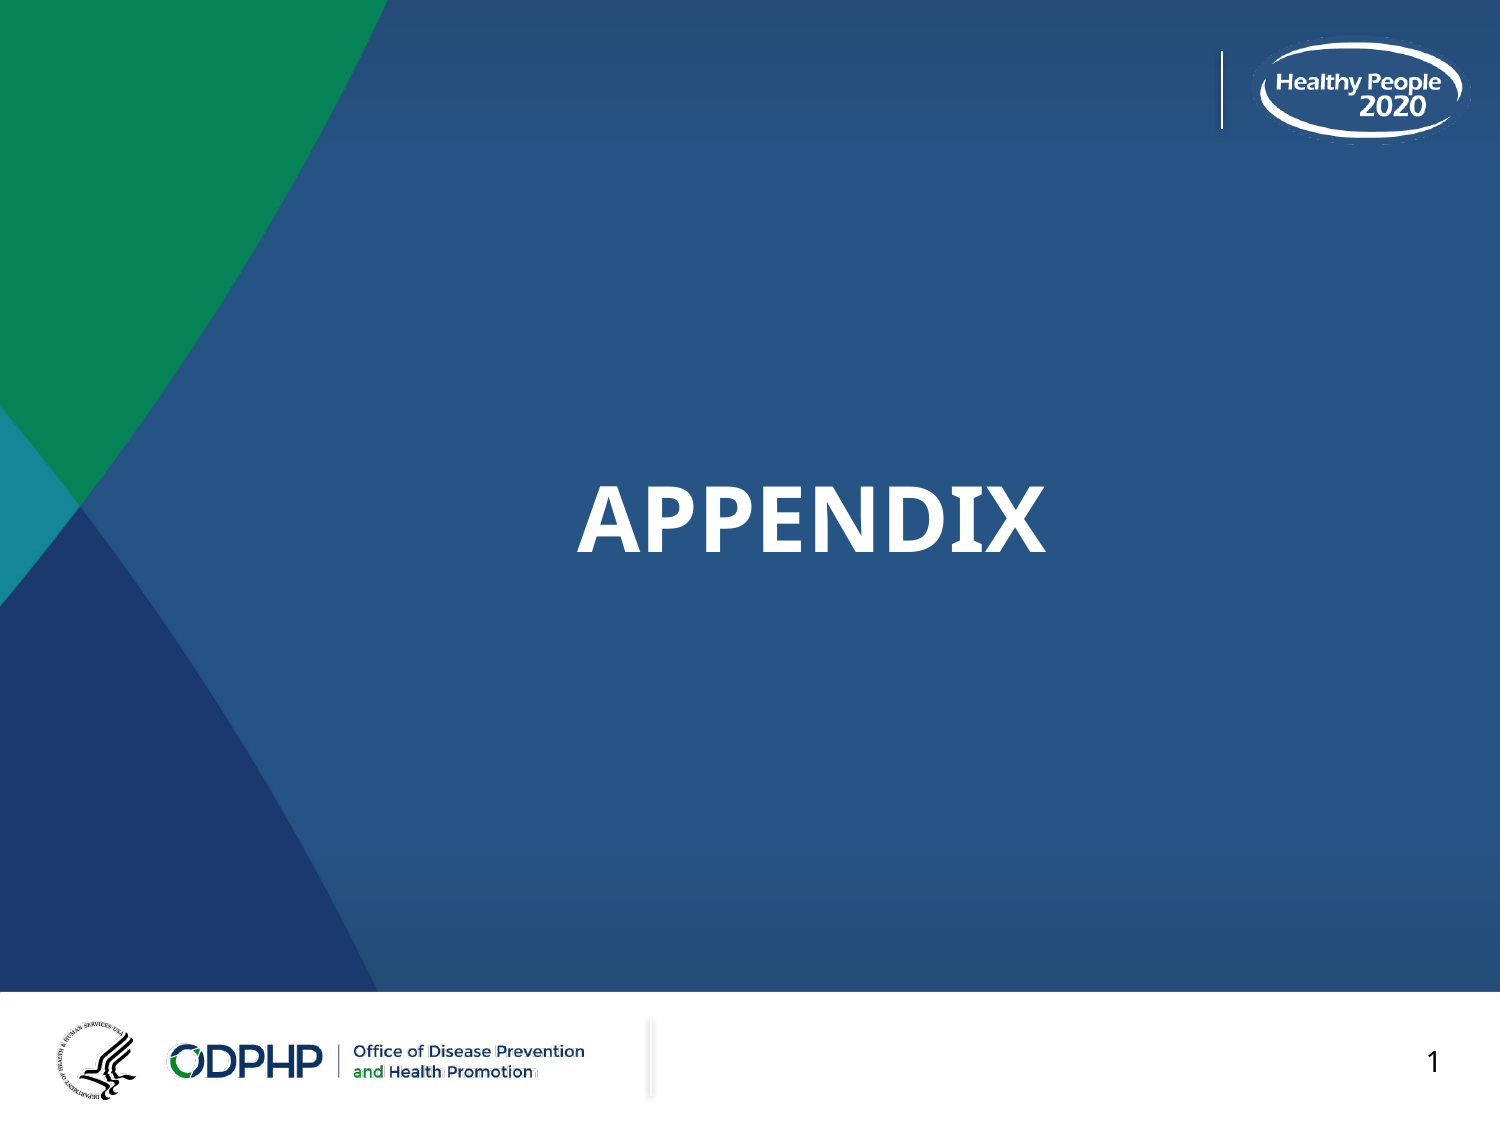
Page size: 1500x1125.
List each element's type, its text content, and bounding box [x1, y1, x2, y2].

picture [0, 0, 1500, 1125]
slide_number 1 [1330, 1026, 1443, 1100]
title APPENDIX [325, 453, 1300, 566]
